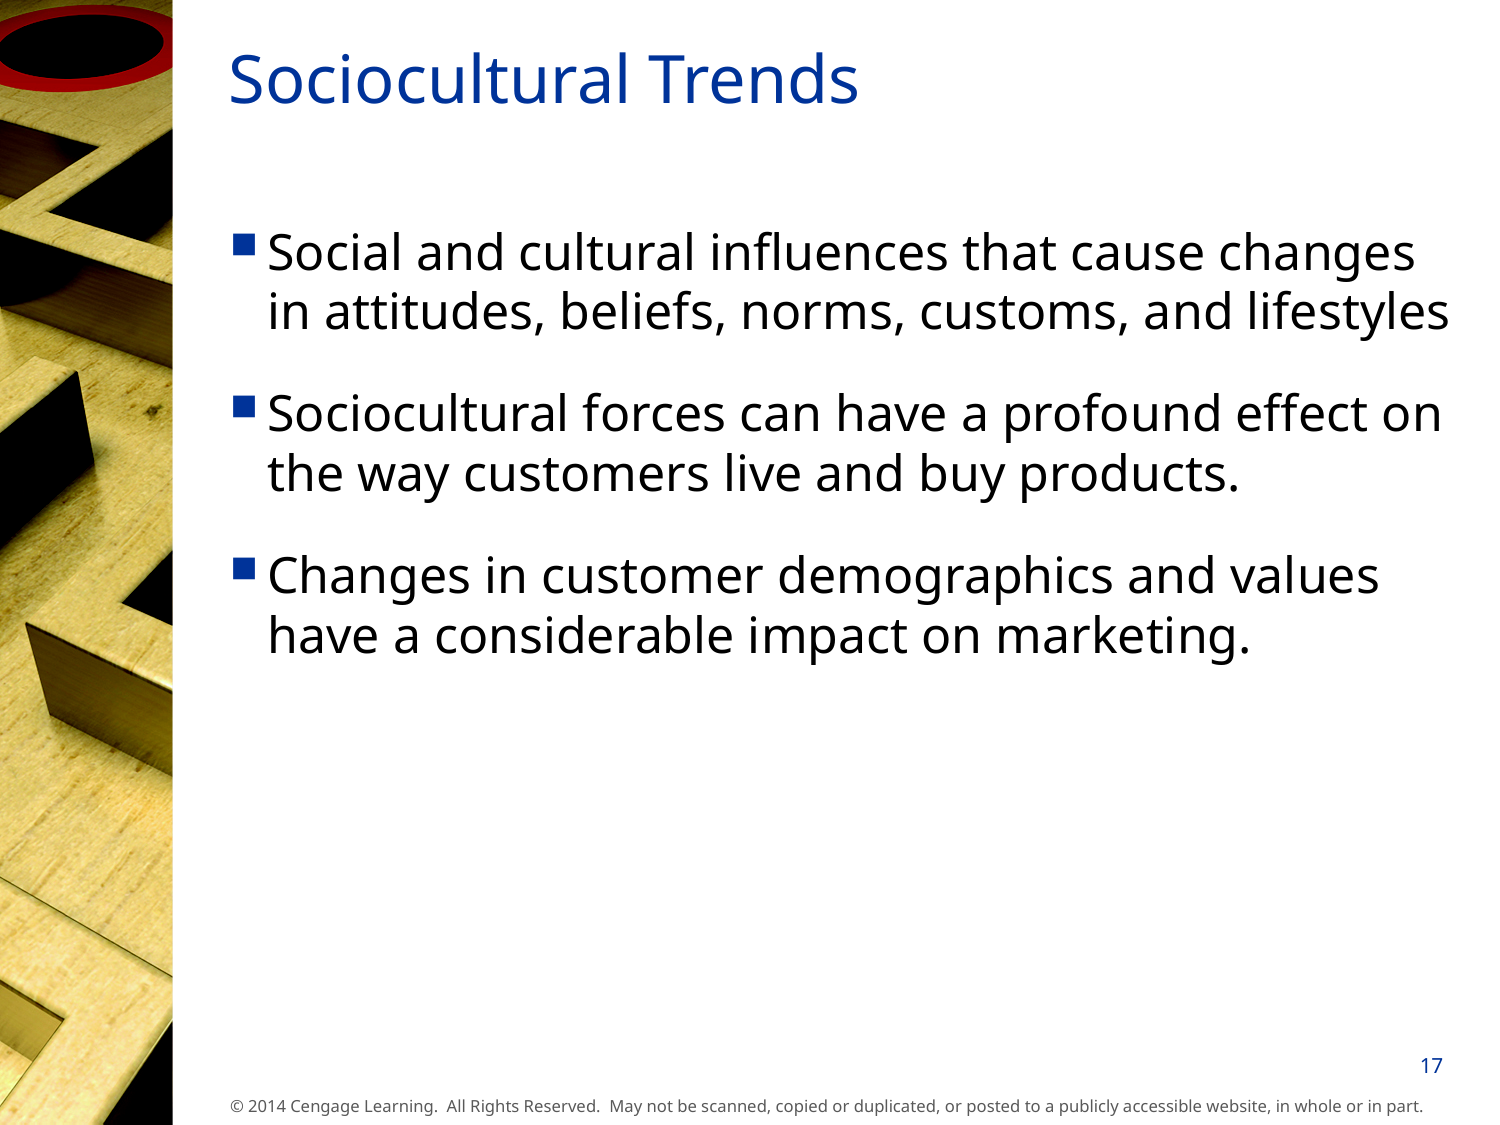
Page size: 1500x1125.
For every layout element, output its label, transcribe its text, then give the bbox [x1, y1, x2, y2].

list Social and cultural influences that cause changes in attitudes, beliefs, norms, customs, and lifestyles Sociocultural forces can have a profound effect on the way customers live and buy products. Changes in customer demographics and values have a considerable impact on marketing. [215, 212, 1478, 981]
slide_number 17 [1386, 1037, 1478, 1097]
title Sociocultural Trends [213, 29, 1454, 213]
picture [0, 0, 173, 1125]
